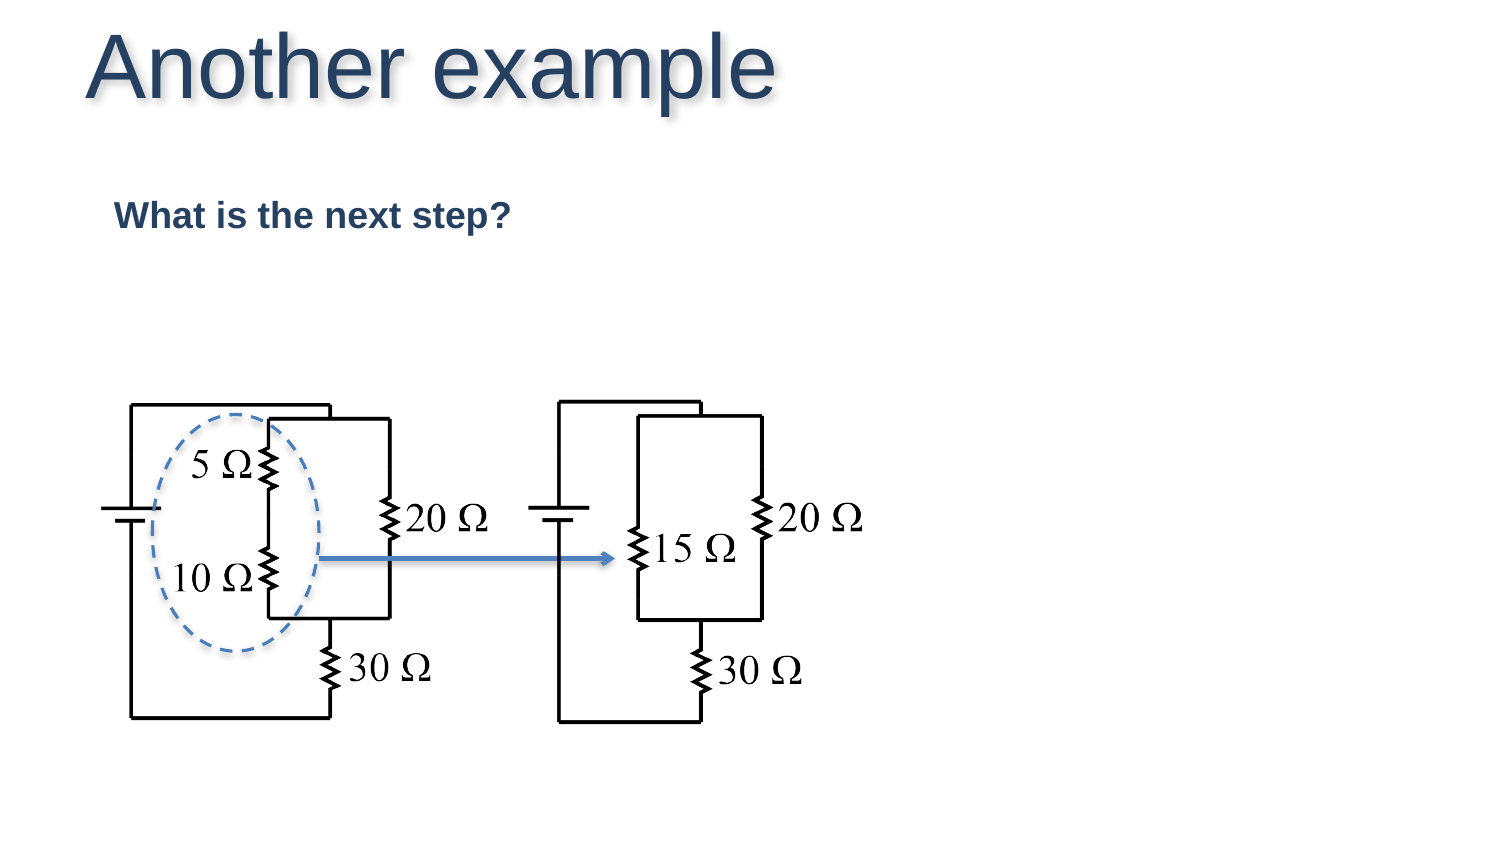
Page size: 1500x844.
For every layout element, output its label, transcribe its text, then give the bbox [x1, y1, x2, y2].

picture [89, 392, 503, 723]
text_box What is the next step? [99, 213, 1221, 379]
picture [518, 390, 873, 730]
text_box Another example [70, 0, 1465, 206]
